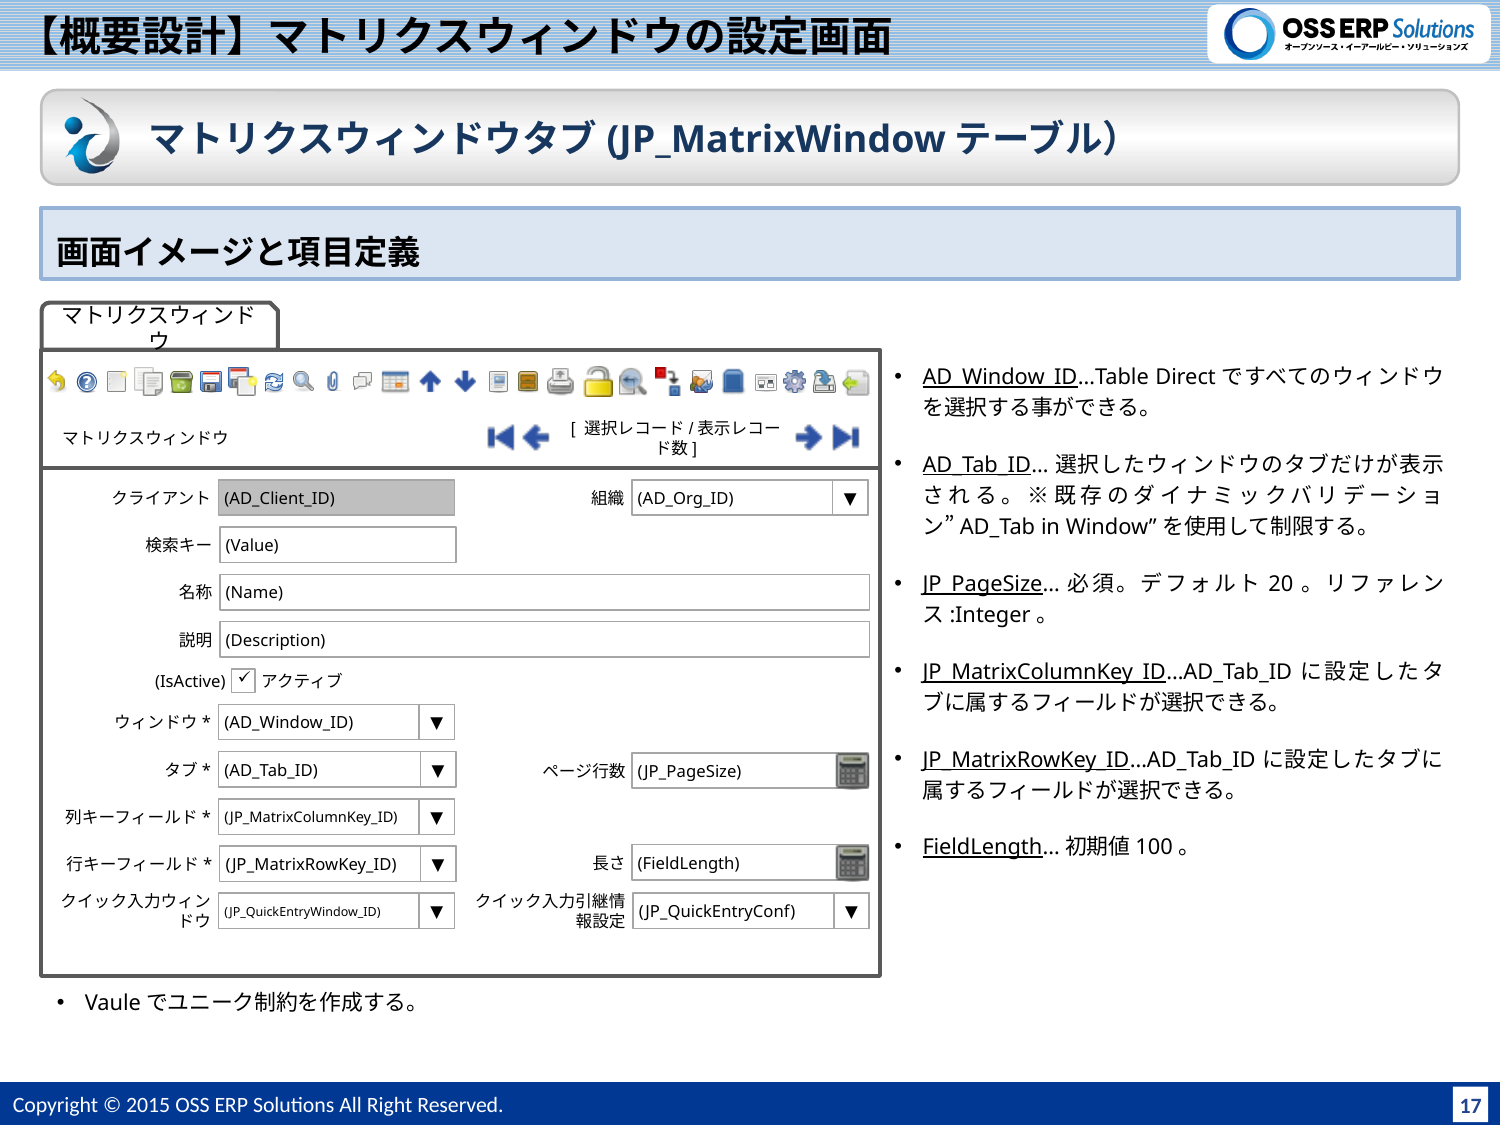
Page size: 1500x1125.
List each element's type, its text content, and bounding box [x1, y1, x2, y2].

text_box Vauleでユニーク制約を作成する。 [40, 974, 1461, 1072]
text_box クイック入力引継情報設定 [453, 891, 634, 931]
text_box 組織 [451, 478, 633, 517]
text_box ▼ [832, 891, 871, 931]
text_box (AD_Org_ID) [633, 478, 830, 517]
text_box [46, 366, 874, 398]
text_box マトリクスウィンドウタブ(JP_MatrixWindowテーブル） [41, 89, 1459, 185]
text_box ▼ [417, 702, 457, 742]
picture [786, 414, 870, 462]
text_box ページ行数 [405, 751, 634, 790]
text_box (JP_MatrixColumnKey_ID) [219, 797, 417, 836]
picture [833, 752, 871, 790]
text_box (JP_MatrixRowKey_ID) [220, 844, 418, 883]
text_box (AD_Client_ID) [219, 478, 451, 517]
text_box ▼ [417, 891, 453, 931]
text_box 説明 [39, 620, 220, 659]
text_box [ 選択レコード/表示レコード数] [563, 418, 782, 458]
picture [1353, 8, 1474, 60]
text_box 名称 [39, 572, 220, 612]
text_box (IsActive) [52, 667, 234, 695]
text_box 画面イメージと項目定義 [39, 206, 1461, 281]
text_box アクティブ [257, 667, 434, 695]
text_box (JP_PageSize) [634, 751, 835, 790]
title 【概要設計】マトリクスウィンドウの設定画面 [2, 0, 1353, 70]
picture [833, 844, 871, 882]
text_box (JP_QuickEntryWindow_ID) [219, 891, 417, 931]
text_box 列キーフィールド* [38, 797, 219, 836]
text_box ▼ [830, 478, 870, 517]
picture [52, 97, 125, 177]
text_box 検索キー [39, 525, 220, 565]
text_box [234, 667, 257, 695]
text_box [39, 348, 878, 466]
picture [477, 414, 560, 462]
text_box マトリクスウィンドウ [47, 418, 303, 458]
text_box AD_Window_ID…Table Directですべてのウィンドウを選択する事ができる。 AD_Tab_ID…選択したウィンドウのタブだけが表示される。※既存のダイナミックバリデーション”AD_Tab in Window”を使用して制限する。 JP_PageSize…必須。デフォルト20。リファレンス:Integer。 JP_MatrixColumnKey_ID…AD_Tab_IDに設定したタブに属するフィールドが選択できる。 JP_MatrixRowKey_ID…AD_Tab_IDに設定したタブに属するフィールドが選択できる。 FieldLength…初期値100。 [878, 348, 1461, 872]
text_box タブ* [38, 750, 219, 789]
text_box [39, 466, 882, 977]
text_box (Value) [220, 525, 458, 565]
text_box 行キーフィールド* [39, 844, 220, 883]
text_box (JP_QuickEntryConf) [634, 891, 832, 931]
text_box (Description) [220, 620, 871, 659]
text_box (AD_Tab_ID) [219, 750, 418, 789]
text_box (FieldLength) [634, 843, 834, 882]
text_box クイック入力ウィンドウ [38, 891, 219, 931]
text_box ▼ [417, 797, 457, 836]
text_box (AD_Window_ID) [219, 702, 417, 742]
text_box 長さ [405, 843, 634, 882]
text_box クライアント [38, 478, 219, 517]
text_box ウィンドウ* [38, 702, 219, 742]
text_box マトリクスウィンドウ [39, 300, 280, 352]
text_box (Name) [220, 572, 871, 612]
